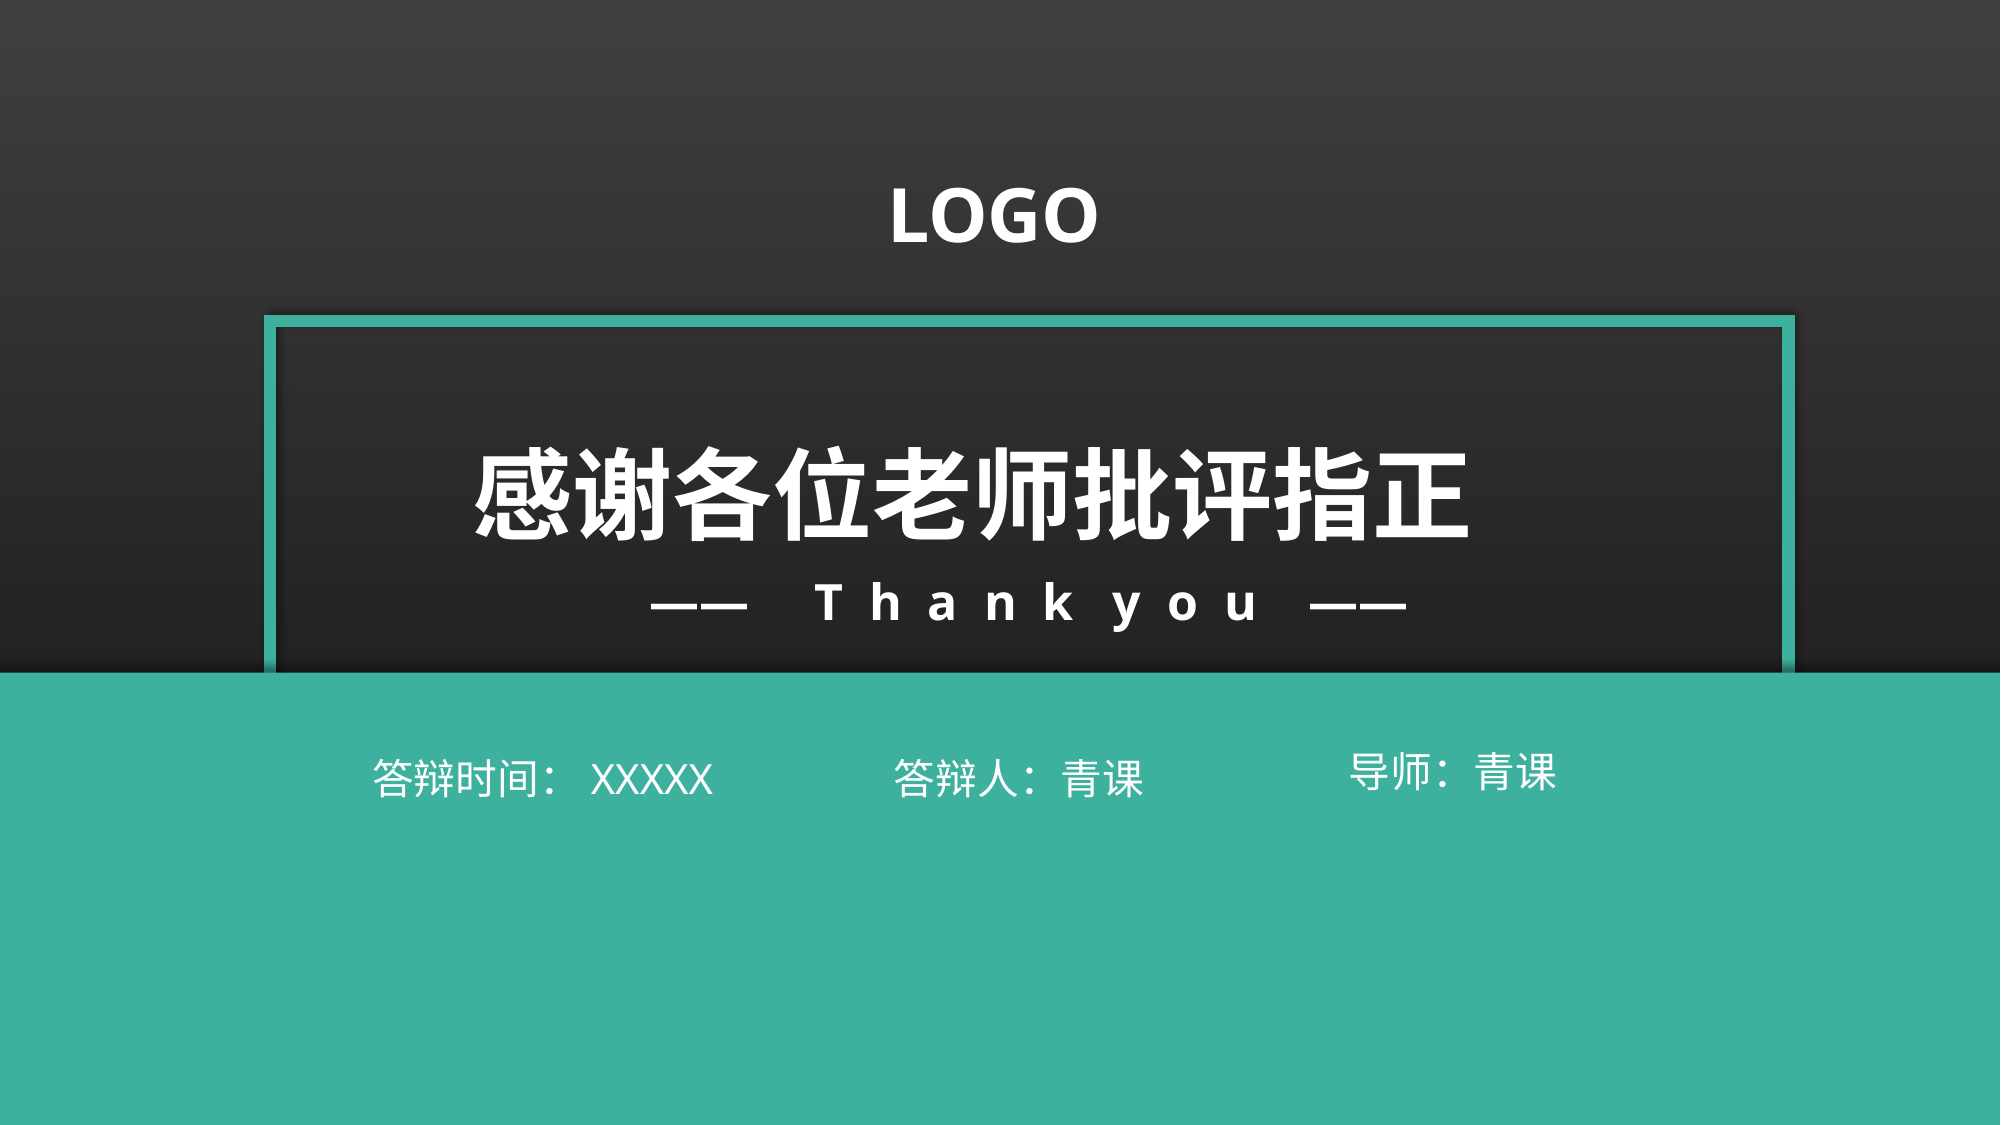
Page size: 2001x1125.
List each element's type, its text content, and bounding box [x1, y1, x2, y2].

text_box 感谢各位老师批评指正 [457, 364, 1601, 533]
text_box 导师：青课 [1333, 738, 1789, 804]
text_box 答辩人：青课 [879, 745, 1334, 811]
text_box —— T h a n k y o u —— [457, 533, 1601, 639]
text_box [269, 320, 1790, 658]
text_box 答辩时间：XXXXX [357, 745, 812, 811]
text_box LOGO [872, 115, 1128, 266]
text_box [0, 672, 2000, 1125]
